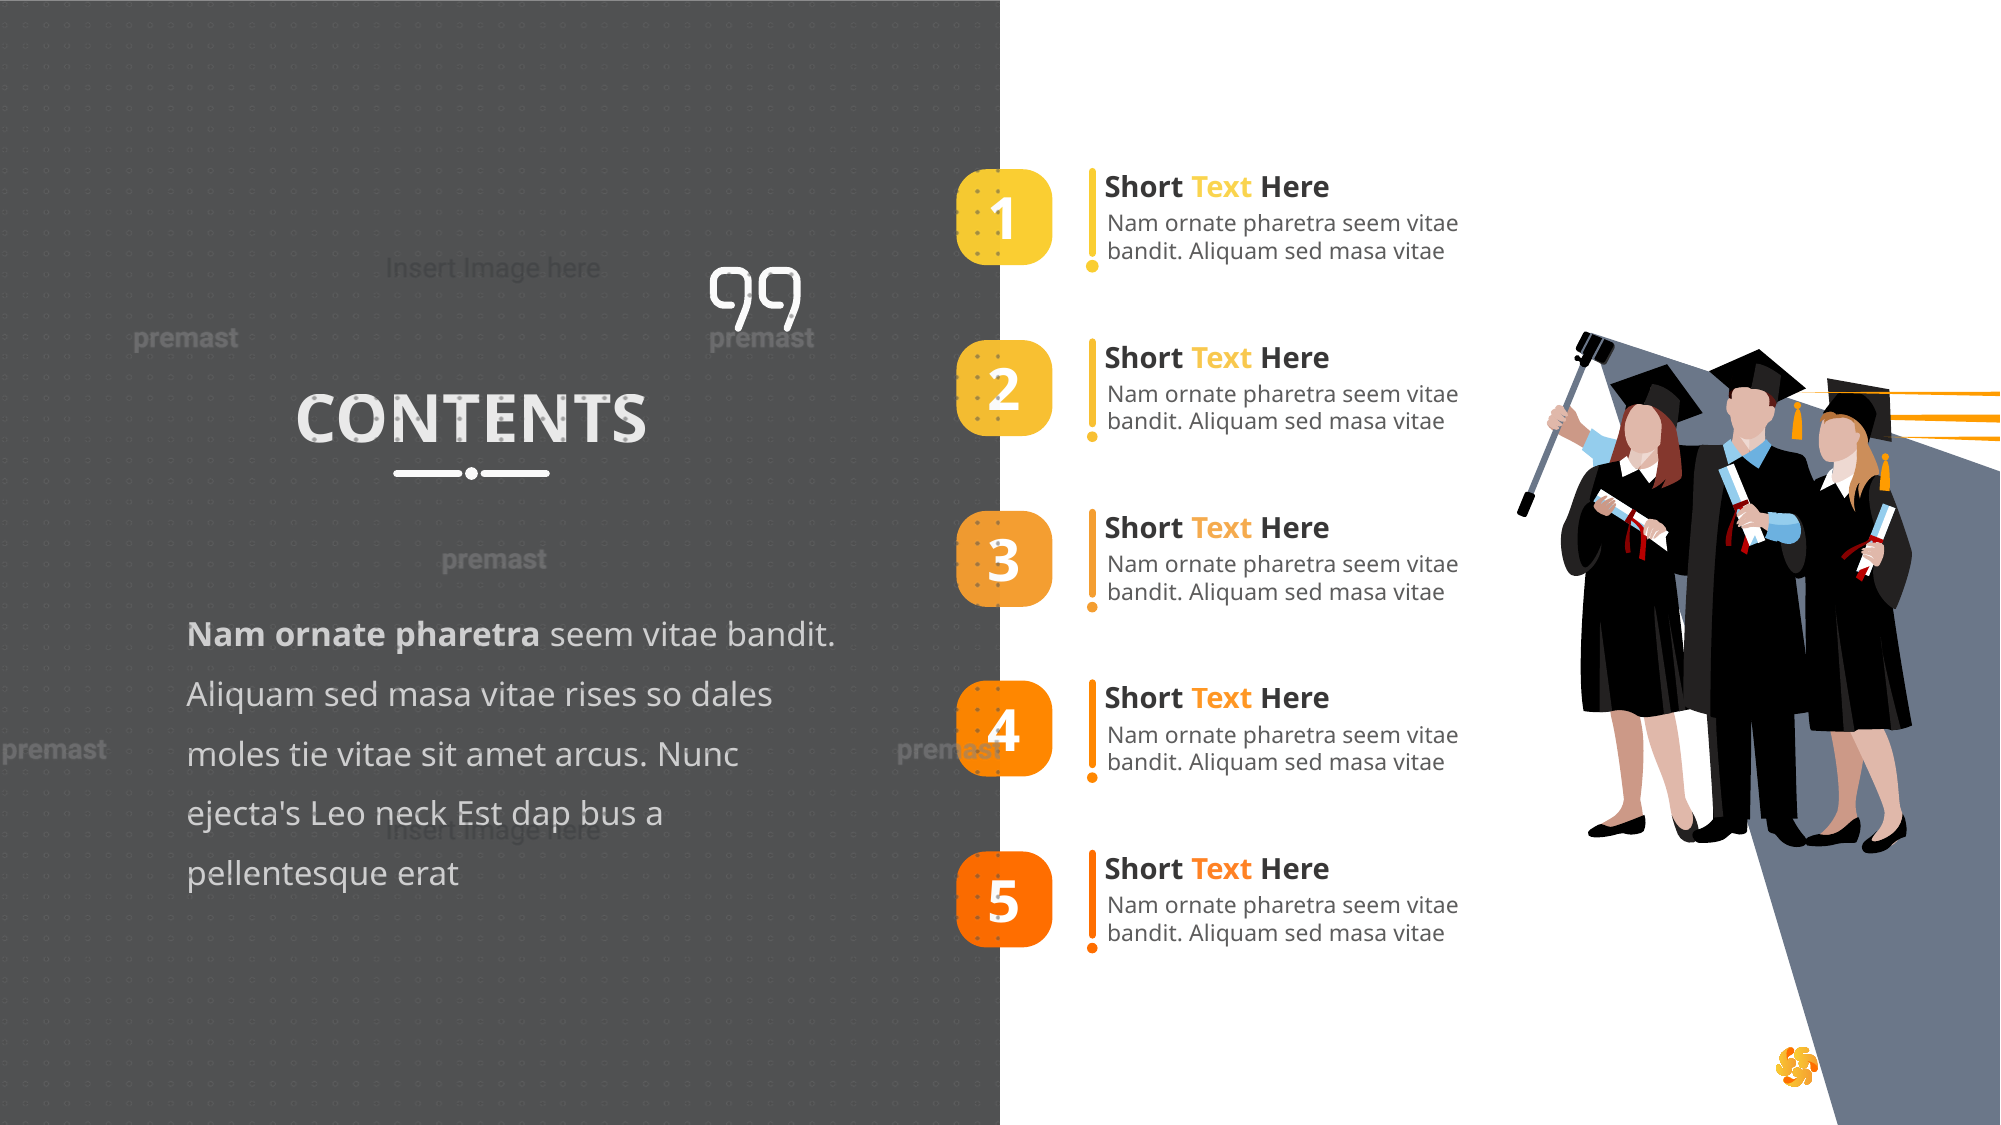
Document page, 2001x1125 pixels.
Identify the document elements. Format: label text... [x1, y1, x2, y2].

text_box Short Text Here [1089, 672, 1345, 712]
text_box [1042, 557, 1143, 568]
picture [0, 0, 1000, 1125]
text_box Short Text Here [1089, 842, 1345, 883]
text_box Nam ornate pharetra seem vitae bandit. Aliquam sed masa vitae [1092, 371, 1517, 442]
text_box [1000, 851, 1053, 948]
text_box Short Text Here [1089, 161, 1345, 201]
text_box Short Text Here [1089, 502, 1345, 542]
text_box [1000, 169, 1053, 266]
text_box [1000, 340, 1053, 437]
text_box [1042, 216, 1143, 227]
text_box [1517, 331, 1911, 856]
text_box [1775, 1037, 1970, 1096]
text_box Nam ornate pharetra seem vitae bandit. Aliquam sed masa vitae [1092, 542, 1517, 612]
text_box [1042, 386, 1143, 398]
text_box Nam ornate pharetra seem vitae bandit. Aliquam sed masa vitae [1092, 201, 1522, 272]
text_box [1042, 898, 1143, 909]
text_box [1000, 510, 1053, 607]
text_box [1042, 727, 1143, 739]
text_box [1000, 680, 1053, 777]
text_box Short Text Here [1089, 331, 1345, 371]
text_box Nam ornate pharetra seem vitae bandit. Aliquam sed masa vitae [1092, 883, 1522, 953]
text_box Nam ornate pharetra seem vitae bandit. Aliquam sed masa vitae [1092, 712, 1517, 783]
